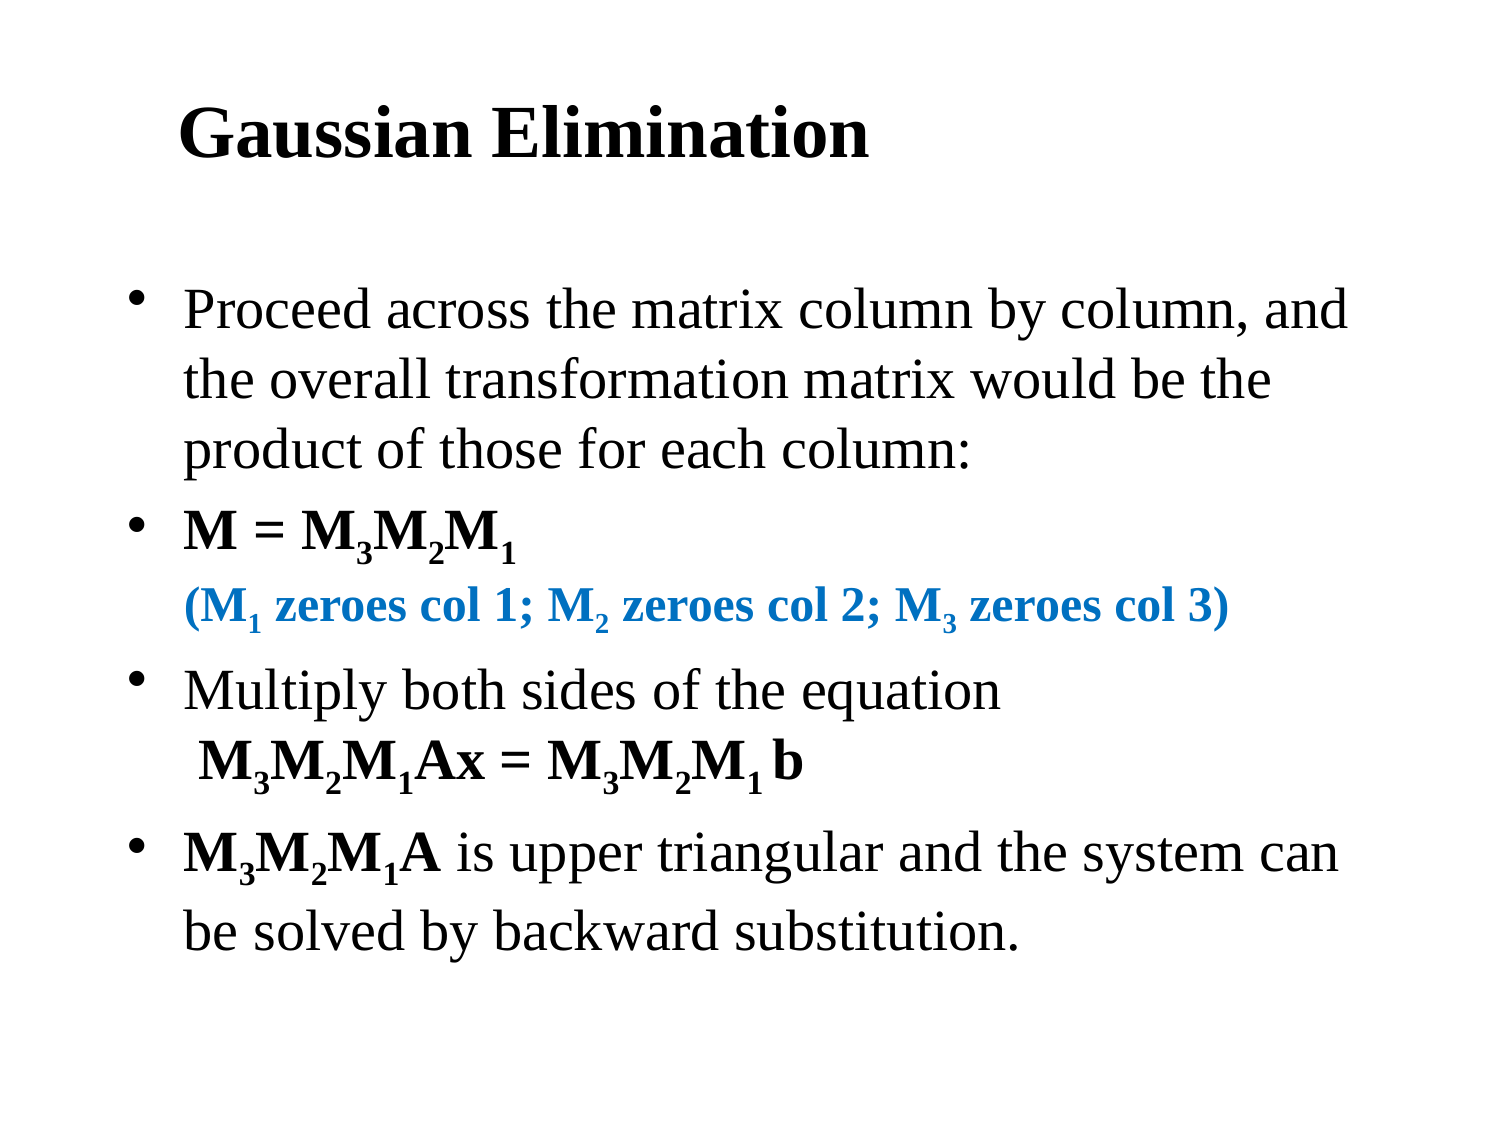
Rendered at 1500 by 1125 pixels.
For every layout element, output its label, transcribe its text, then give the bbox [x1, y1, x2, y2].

list Proceed across the matrix column by column, and the overall transformation matrix would be the product of those for each column: M = M3M2M1 (M1 zeroes col 1; M2 zeroes col 2; M3 zeroes col 3) Multiply both sides of the equation M3M2M1Ax = M3M2M1 b M3M2M1A is upper triangular and the system can be solved by backward substitution. [112, 262, 1388, 976]
text_box Gaussian Elimination [162, 74, 1200, 180]
